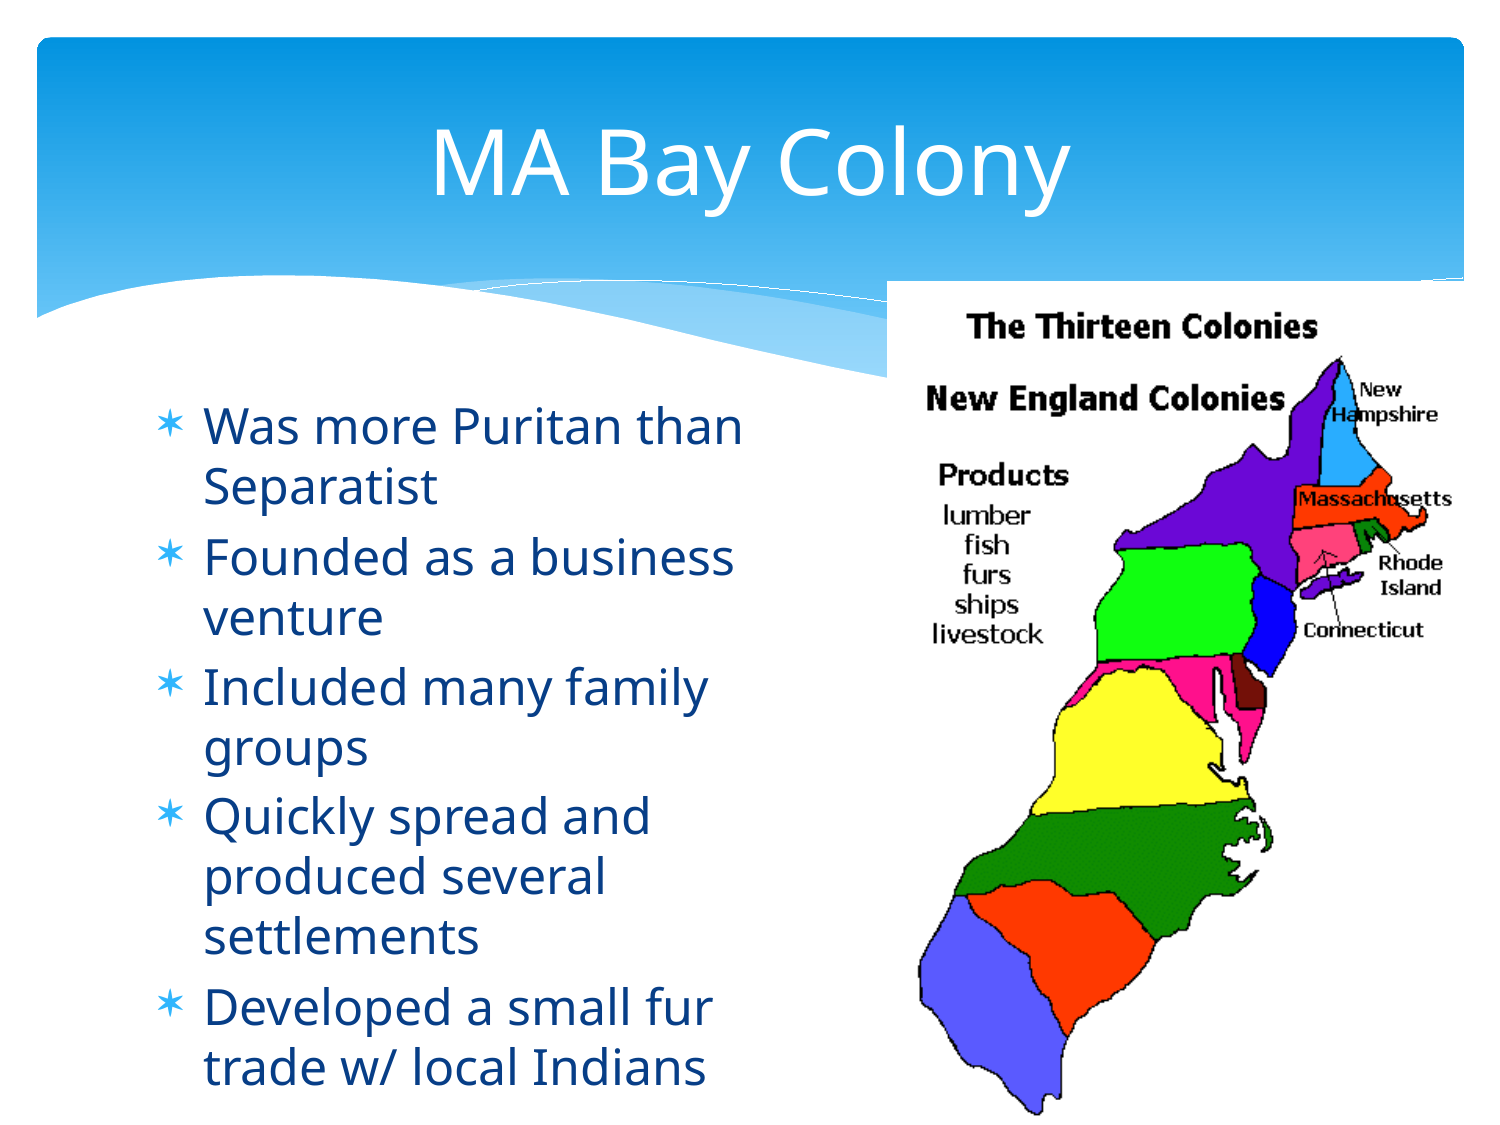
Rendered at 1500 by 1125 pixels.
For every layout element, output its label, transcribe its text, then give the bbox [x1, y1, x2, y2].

title MA Bay Colony [75, 55, 1425, 261]
picture [887, 280, 1466, 1125]
list Was more Puritan than Separatist Founded as a business venture Included many family groups Quickly spread and produced several settlements Developed a small fur trade w/ local Indians [143, 387, 838, 1113]
